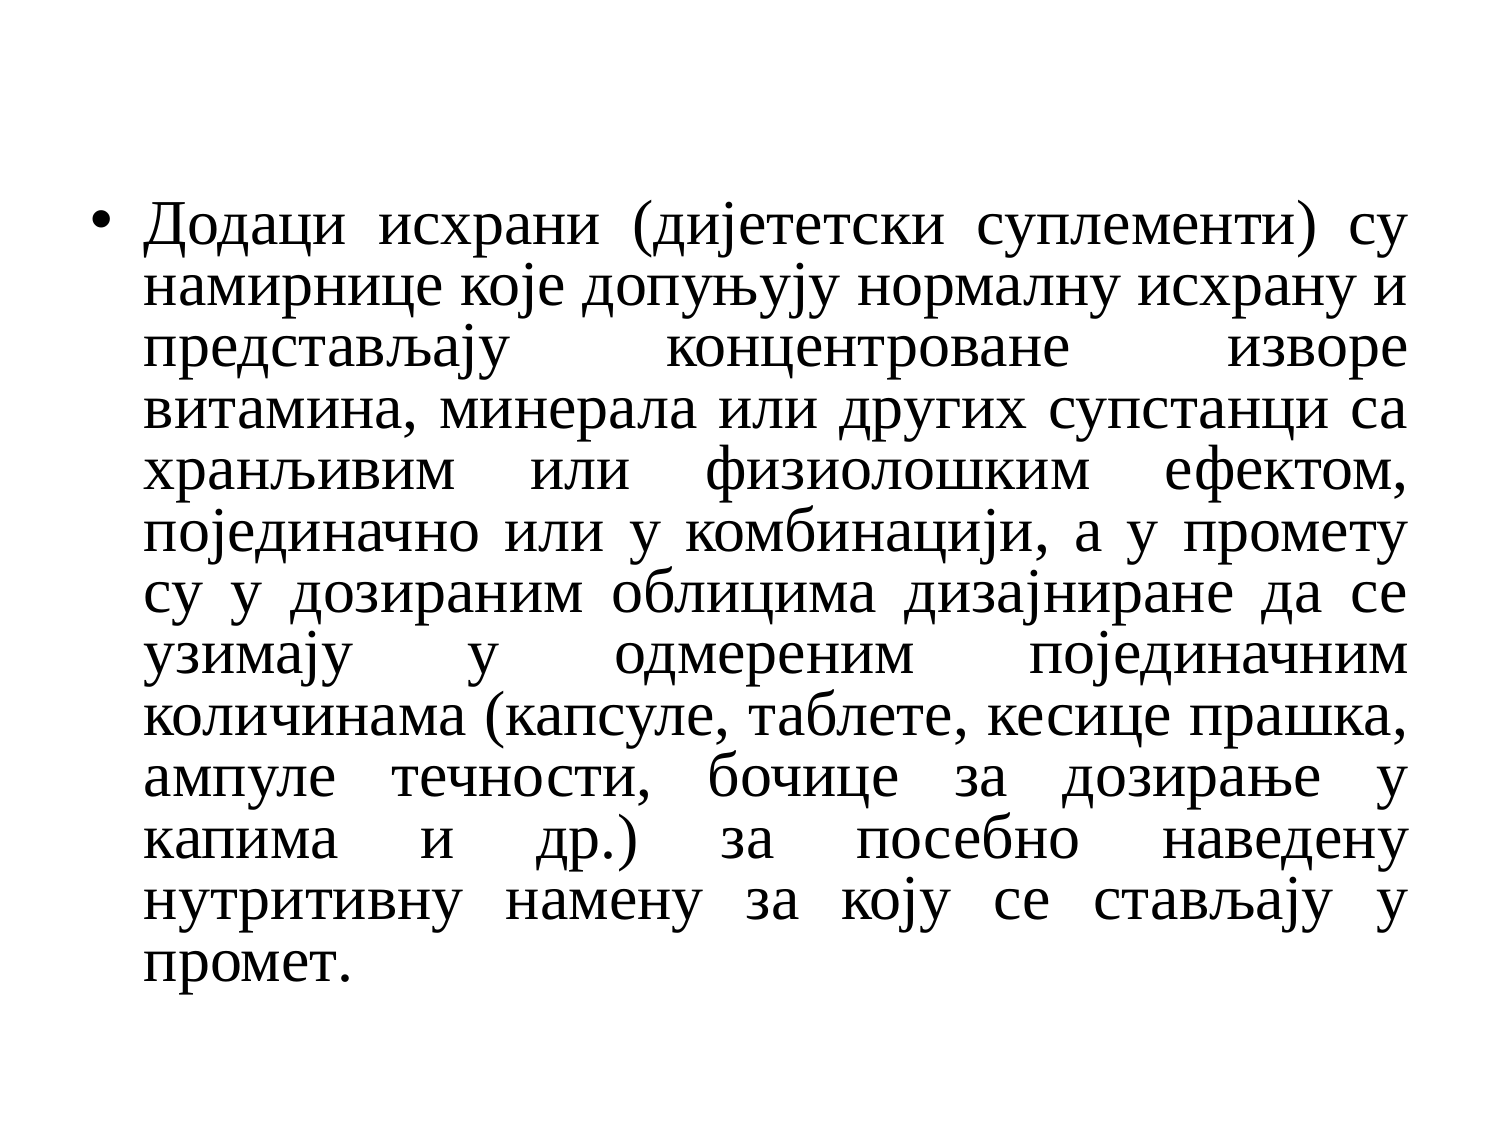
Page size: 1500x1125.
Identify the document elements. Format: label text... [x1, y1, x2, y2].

list Додаци исхрани (дијететски суплементи) су намирнице које допуњују нормалну исхрану и представљају концентроване изворе витамина, минерала или других супстанци са хранљивим или физиолошким ефектом, појединачно или у комбинацији, а у промету су у дозираним облицима дизајниране да се узимају у одмереним појединачним количинама (капсуле, таблете, кесице прашка, ампуле течности, бочице за дозирање у капима и др.) за посебно наведену нутритивну намену за коју се стављају у промет. [75, 187, 1425, 1005]
